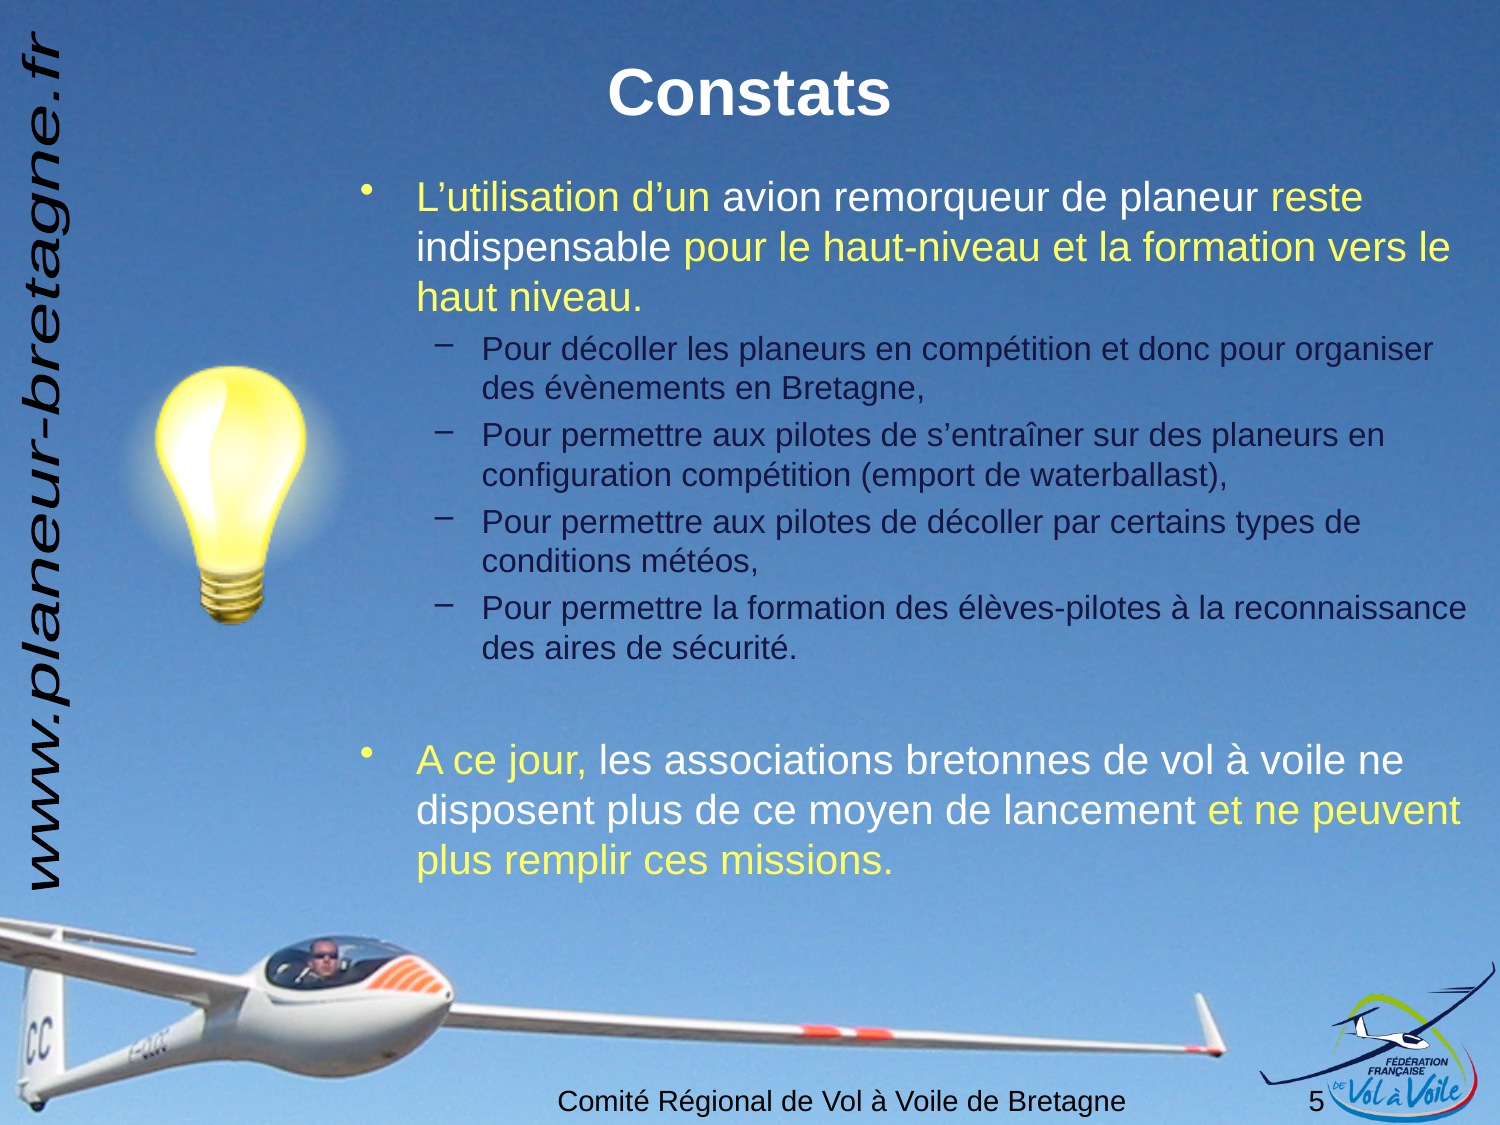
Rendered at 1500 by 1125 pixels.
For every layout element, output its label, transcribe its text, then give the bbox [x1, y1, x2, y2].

picture [0, 0, 1500, 1125]
title Constats [74, 44, 1426, 133]
list L’utilisation d’un avion remorqueur de planeur reste indispensable pour le haut-niveau et la formation vers le haut niveau. Pour décoller les planeurs en compétition et donc pour organiser des évènements en Bretagne, Pour permettre aux pilotes de s’entraîner sur des planeurs en configuration compétition (emport de waterballast), Pour permettre aux pilotes de décoller par certains types de conditions météos, Pour permettre la formation des élèves-pilotes à la reconnaissance des aires de sécurité. A ce jour, les associations bretonnes de vol à voile ne disposent plus de ce moyen de lancement et ne peuvent plus remplir ces missions. [344, 162, 1500, 985]
